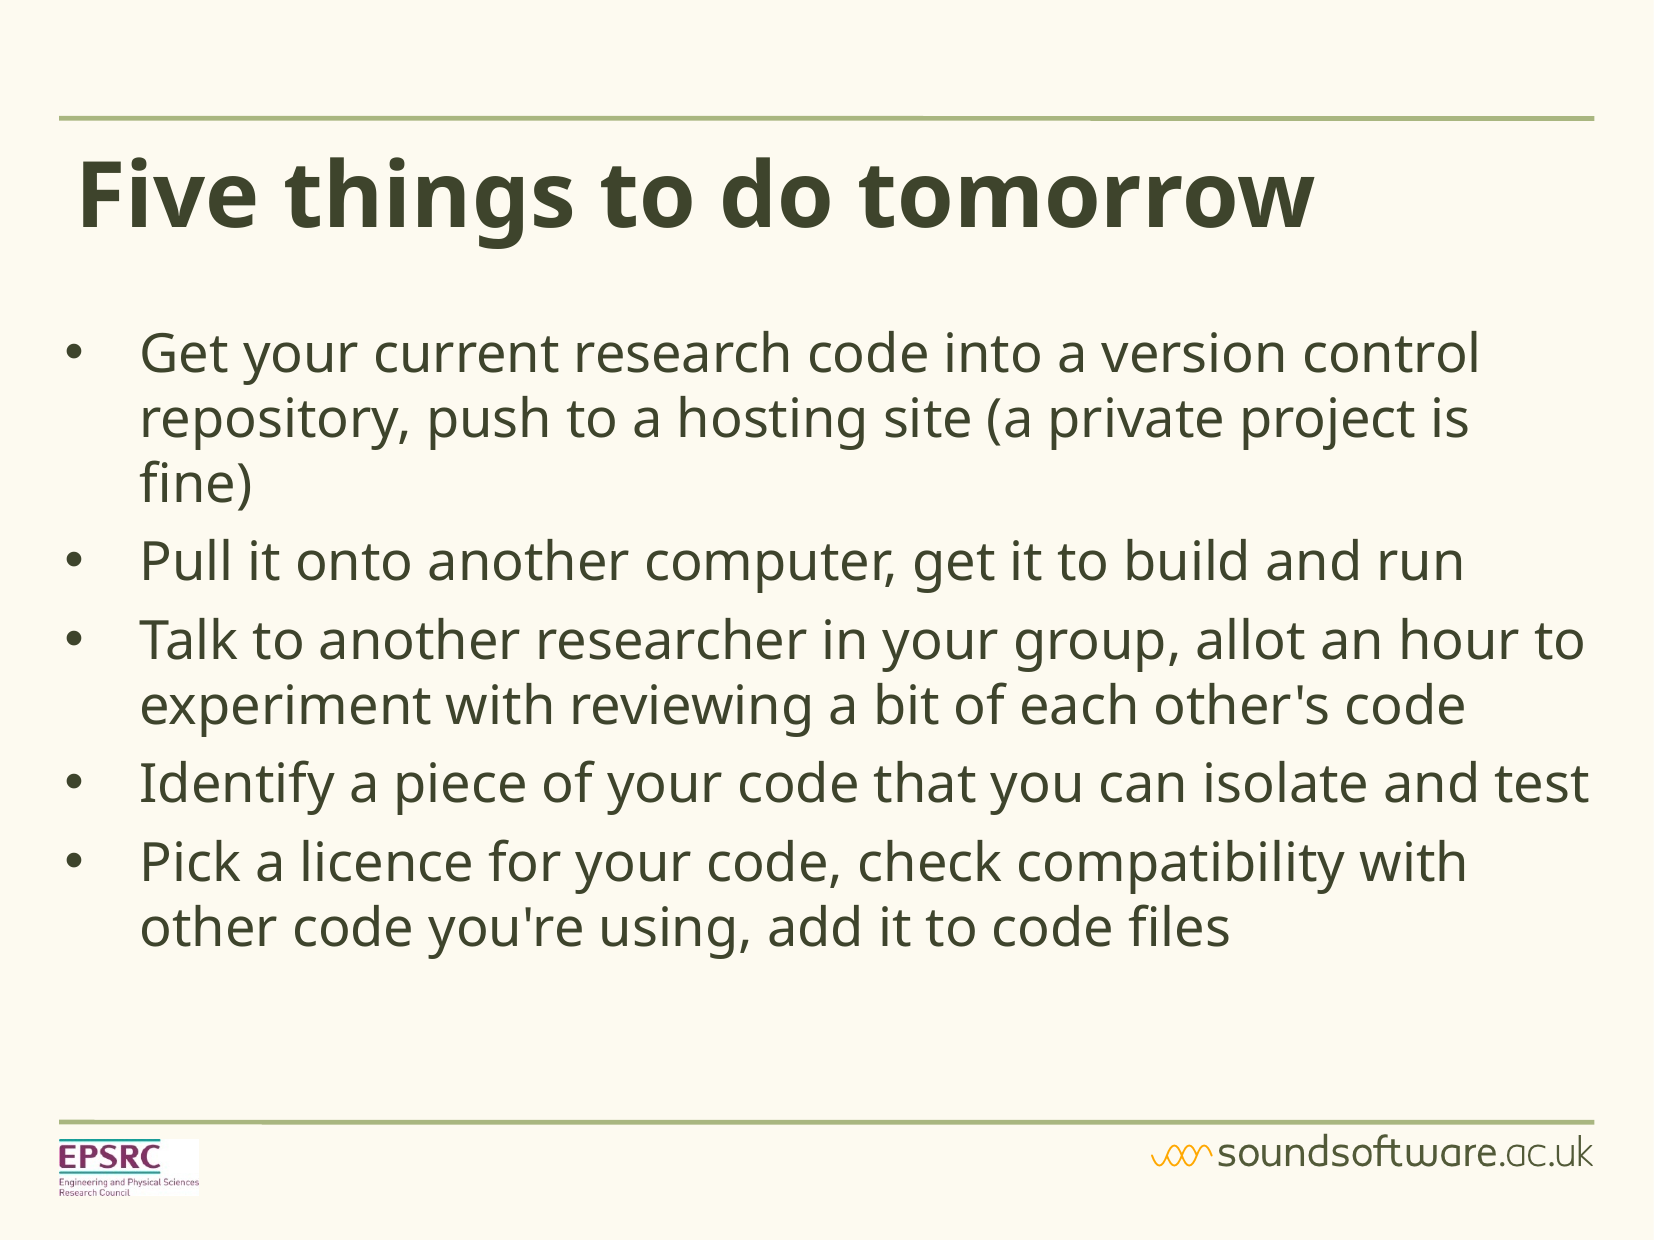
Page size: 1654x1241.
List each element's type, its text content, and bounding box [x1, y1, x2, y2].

list Get your current research code into a version control repository, push to a hosting site (a private project is fine) Pull it onto another computer, get it to build and run Talk to another researcher in your group, allot an hour to experiment with reviewing a bit of each other's code Identify a piece of your code that you can isolate and test Pick a licence for your code, check compatibility with other code you're using, add it to code files [47, 309, 1614, 1111]
picture [59, 1139, 199, 1196]
picture [1151, 1133, 1593, 1167]
title Five things to do tomorrow [59, 72, 1592, 309]
